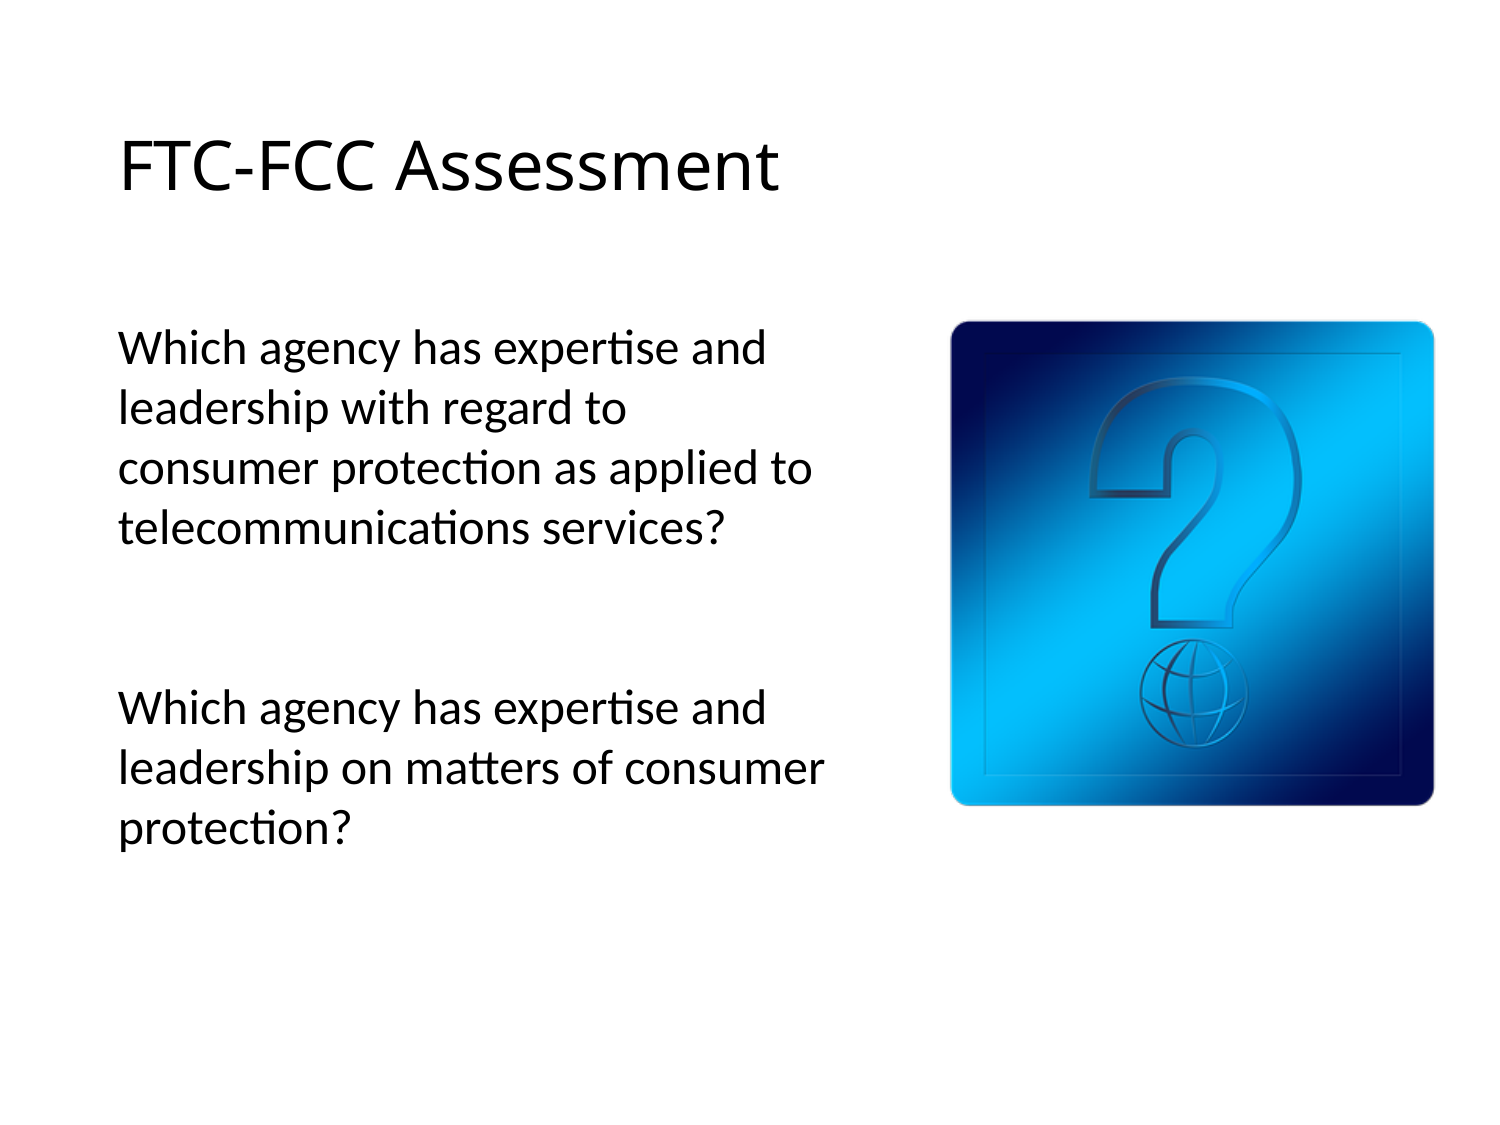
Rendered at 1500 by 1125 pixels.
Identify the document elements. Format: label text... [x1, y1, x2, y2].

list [927, 306, 1459, 839]
text_box Which agency has expertise and leadership with regard to consumer protection as applied to telecommunications services? Which agency has expertise and leadership on matters of consumer protection? [103, 306, 852, 982]
title FTC-FCC Assessment [102, 59, 1398, 278]
